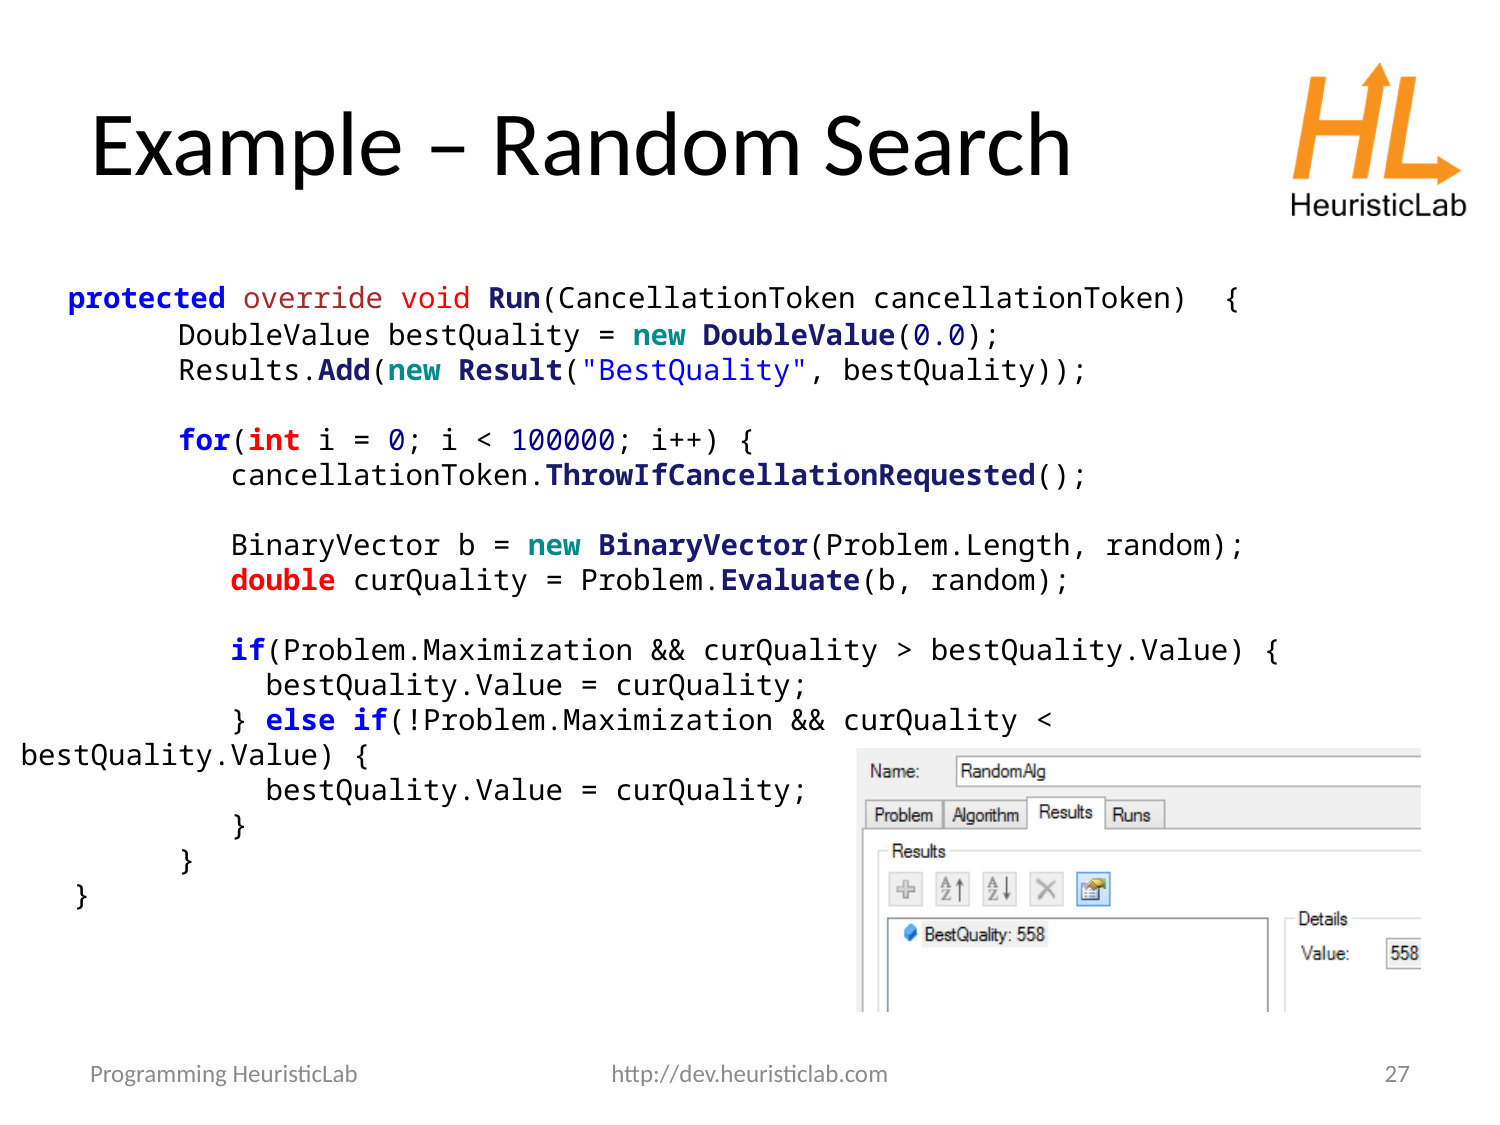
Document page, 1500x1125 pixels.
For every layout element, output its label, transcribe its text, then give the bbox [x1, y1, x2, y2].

footer http://dev.heuristiclab.com [512, 1042, 988, 1103]
title Example – Random Search [75, 45, 1282, 233]
slide_number 27 [1074, 1042, 1425, 1103]
text_box protected override void Run(CancellationToken cancellationToken) { DoubleValue bestQuality = new DoubleValue(0.0); Results.Add(new Result("BestQuality", bestQuality)); for(int i = 0; i < 100000; i++) { cancellationToken.ThrowIfCancellationRequested(); BinaryVector b = new BinaryVector(Problem.Length, random); double curQuality = Problem.Evaluate(b, random); if(Problem.Maximization && curQuality > bestQuality.Value) { bestQuality.Value = curQuality; } else if(!Problem.Maximization && curQuality < bestQuality.Value) { bestQuality.Value = curQuality; } } } [5, 259, 1353, 919]
slide_number Programming HeuristicLab [75, 1042, 425, 1103]
picture [855, 748, 1422, 1012]
picture [1281, 27, 1474, 244]
